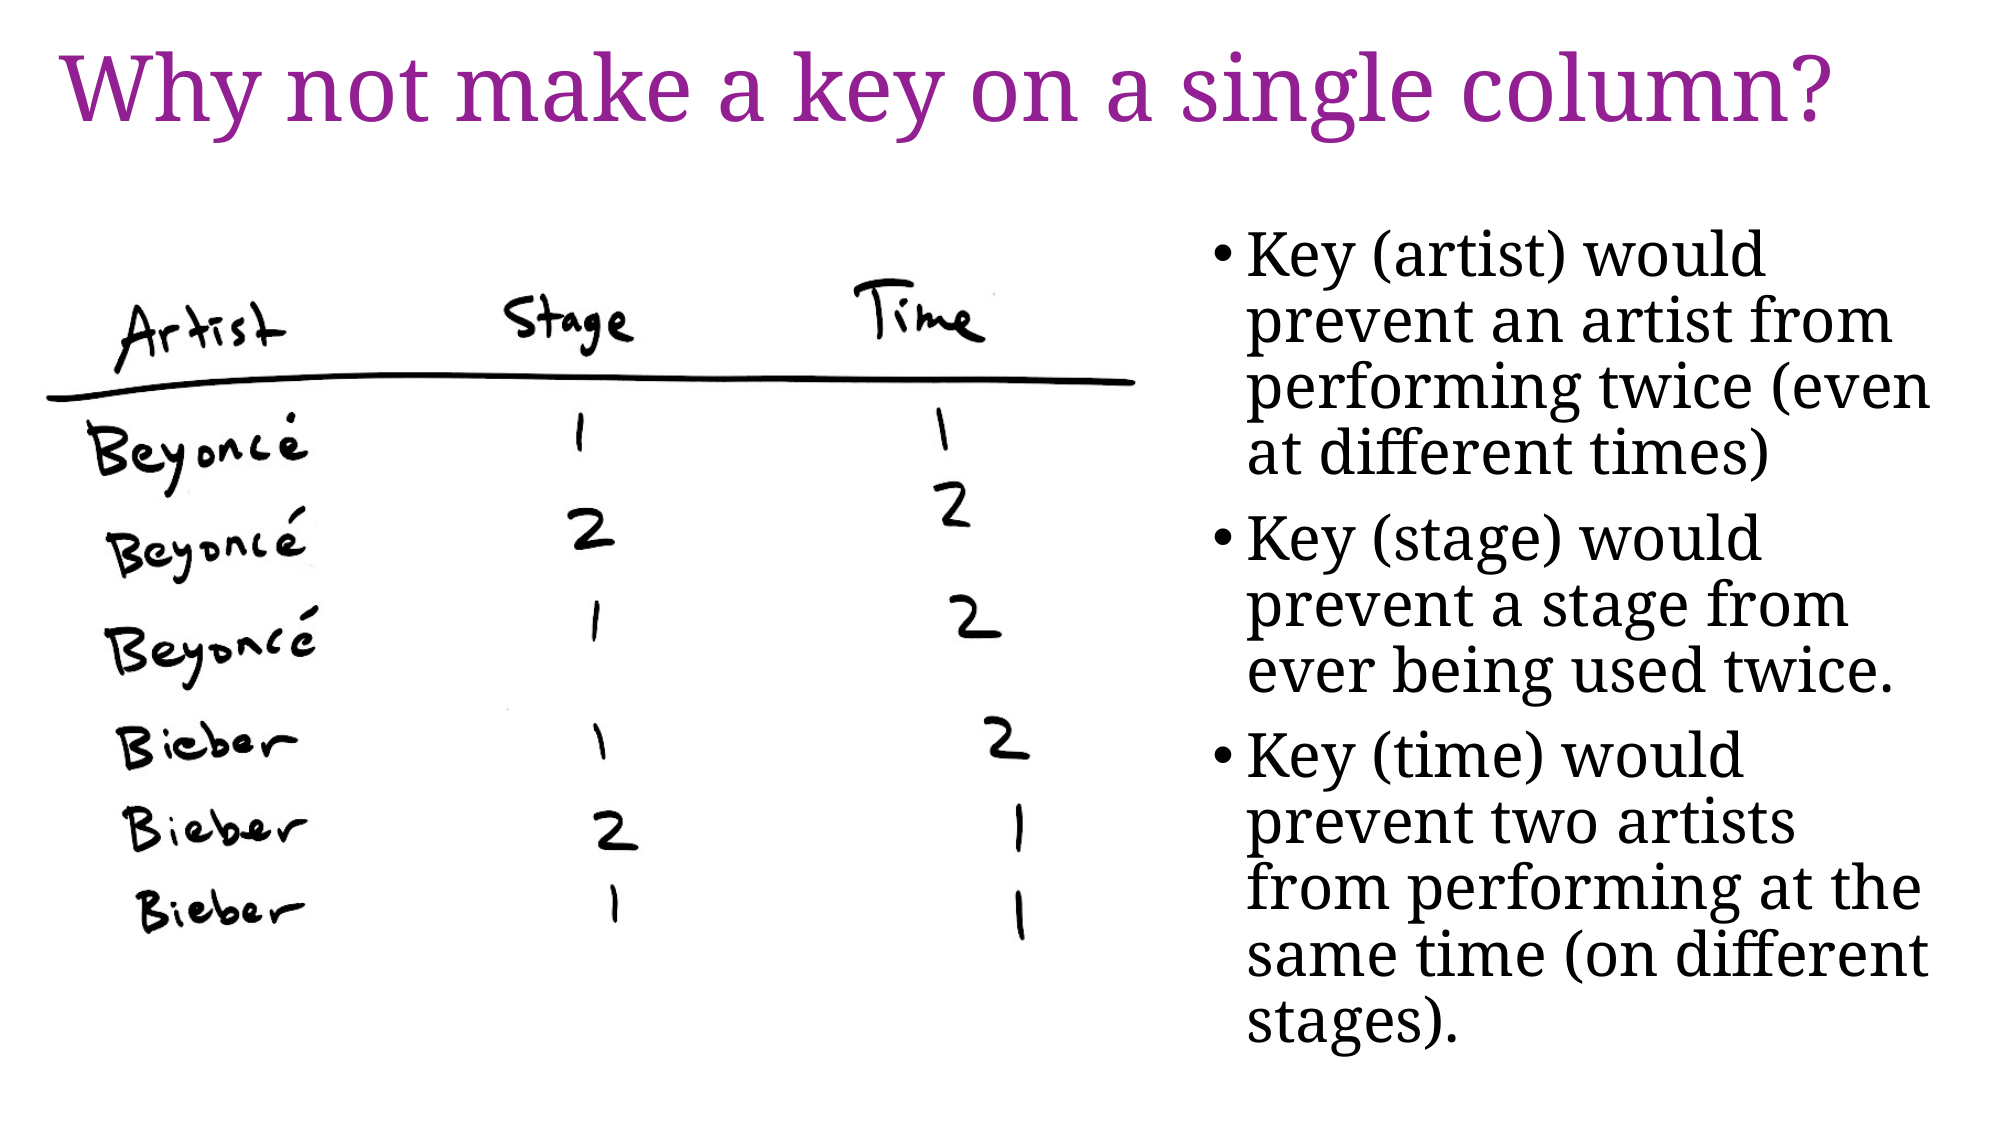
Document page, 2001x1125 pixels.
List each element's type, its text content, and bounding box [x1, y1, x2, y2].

list Key (artist) would prevent an artist from performing twice (even at different times) Key (stage) would prevent a stage from ever being used twice. Key (time) would prevent two artists from performing at the same time (on different stages). [1197, 177, 1953, 1101]
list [43, 273, 1145, 956]
title Why not make a key on a single column? [43, 25, 1953, 158]
